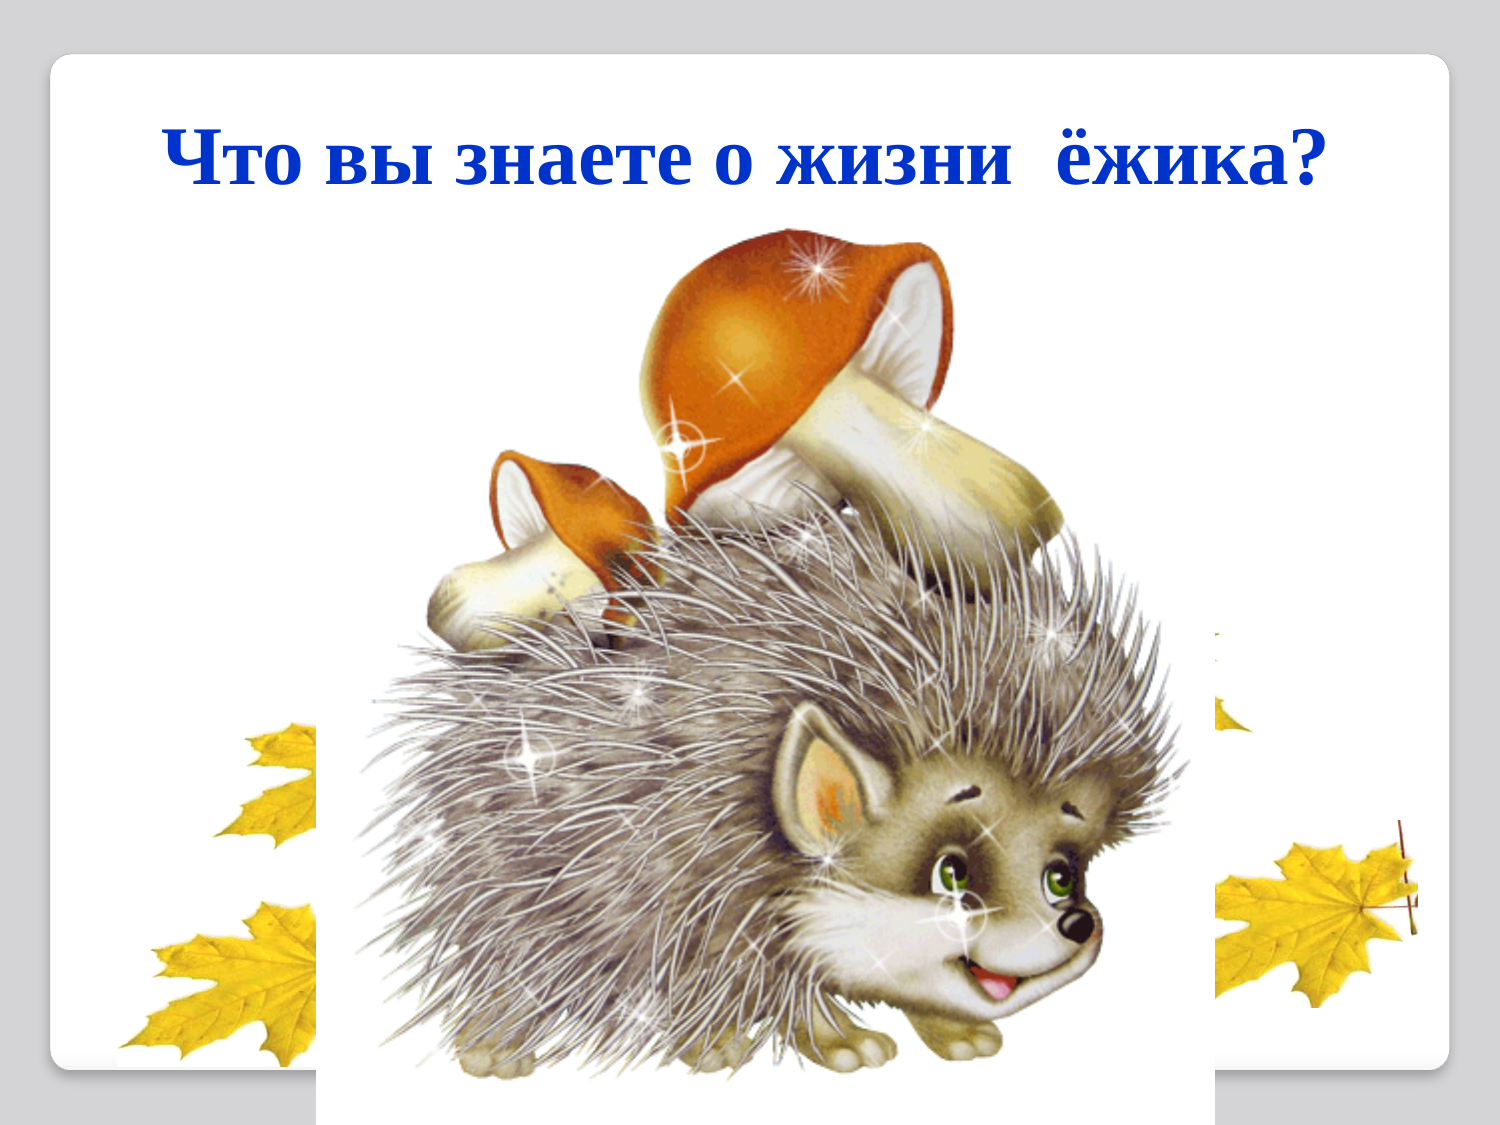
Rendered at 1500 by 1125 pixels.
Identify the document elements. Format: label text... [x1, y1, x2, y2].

picture [116, 198, 1419, 1125]
text_box Что вы знаете о жизни ёжика? [146, 93, 1347, 209]
